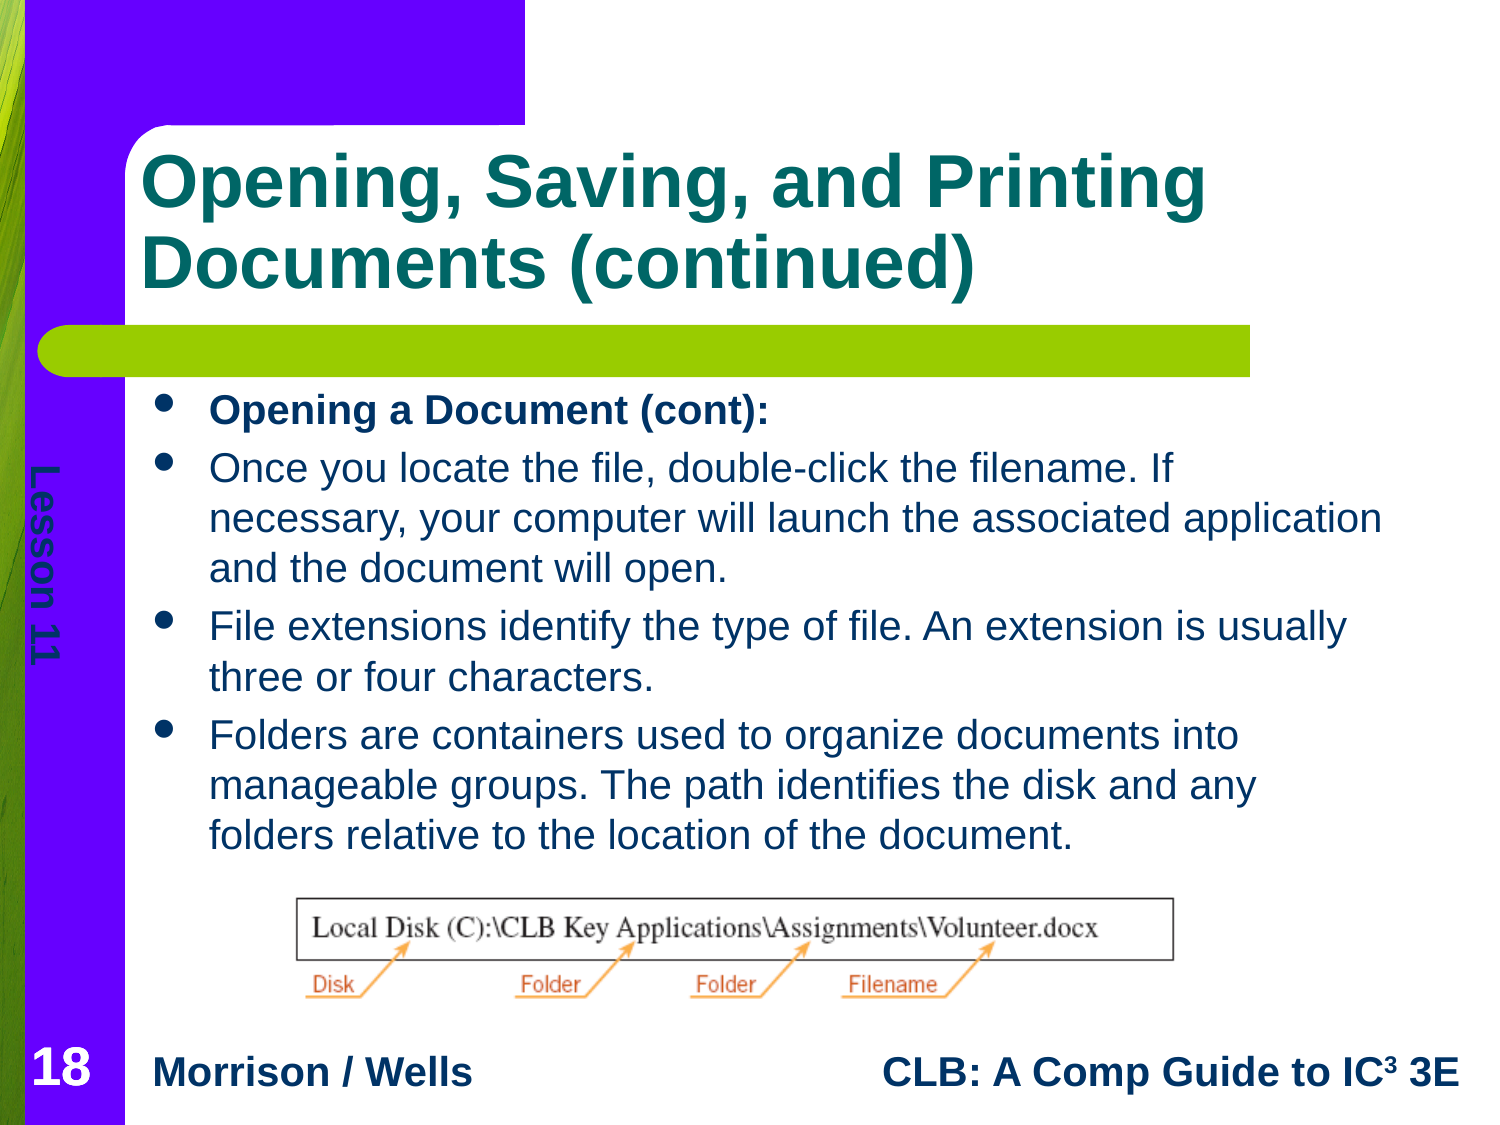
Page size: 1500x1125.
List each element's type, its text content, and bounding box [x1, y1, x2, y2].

list Opening a Document (cont): Once you locate the file, double-click the filename. If necessary, your computer will launch the associated application and the document will open. File extensions identify the type of file. An extension is usually three or four characters. Folders are containers used to organize documents into manageable groups. The path identifies the disk and any folders relative to the location of the document. [137, 374, 1400, 987]
picture [287, 887, 1204, 1010]
picture [0, 0, 25, 1125]
title Opening, Saving, and Printing Documents (continued) [124, 124, 1463, 313]
text_box 18 [13, 1023, 111, 1105]
